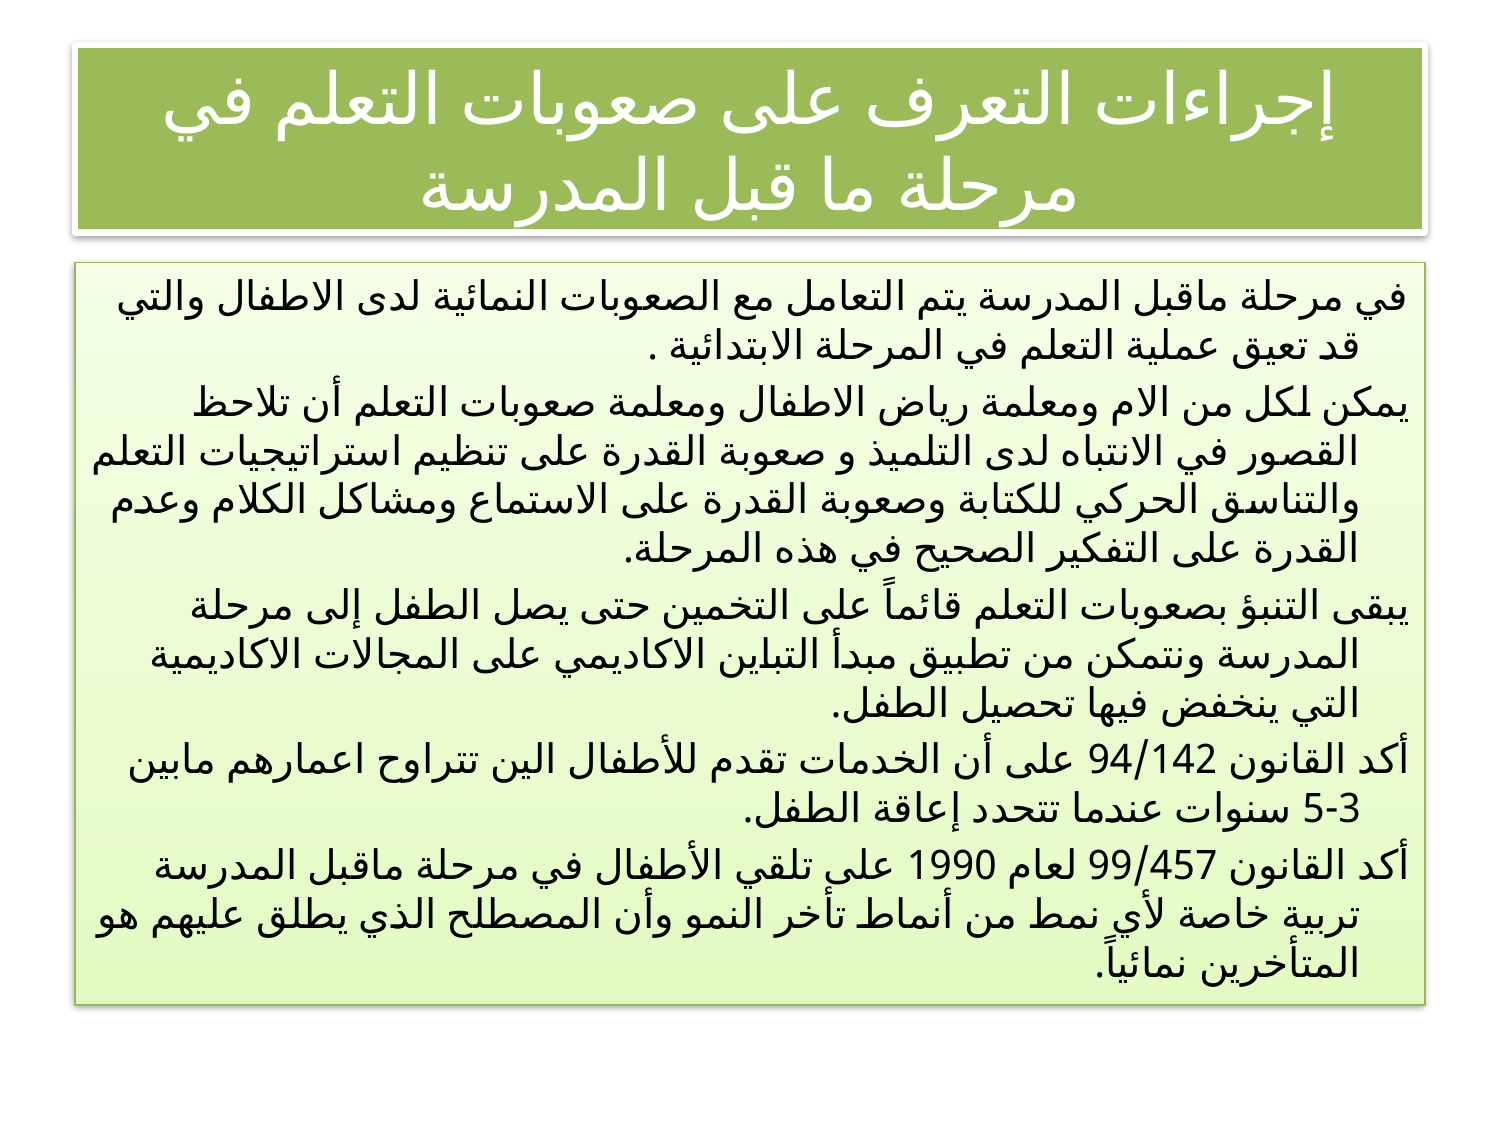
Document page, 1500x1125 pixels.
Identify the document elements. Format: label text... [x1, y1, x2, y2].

title إجراءات التعرف على صعوبات التعلم في مرحلة ما قبل المدرسة [72, 42, 1428, 236]
list في مرحلة ماقبل المدرسة يتم التعامل مع الصعوبات النمائية لدى الاطفال والتي قد تعيق عملية التعلم في المرحلة الابتدائية . يمكن لكل من الام ومعلمة رياض الاطفال ومعلمة صعوبات التعلم أن تلاحظ القصور في الانتباه لدى التلميذ و صعوبة القدرة على تنظيم استراتيجيات التعلم والتناسق الحركي للكتابة وصعوبة القدرة على الاستماع ومشاكل الكلام وعدم القدرة على التفكير الصحيح في هذه المرحلة. يبقى التنبؤ بصعوبات التعلم قائماً على التخمين حتى يصل الطفل إلى مرحلة المدرسة ونتمكن من تطبيق مبدأ التباين الاكاديمي على المجالات الاكاديمية التي ينخفض فيها تحصيل الطفل. أكد القانون 94/142 على أن الخدمات تقدم للأطفال الين تتراوح اعمارهم مابين 3-5 سنوات عندما تتحدد إعاقة الطفل. أكد القانون 99/457 لعام 1990 على تلقي الأطفال في مرحلة ماقبل المدرسة تربية خاصة لأي نمط من أنماط تأخر النمو وأن المصطلح الذي يطلق عليهم هو المتأخرين نمائياً. [74, 262, 1426, 1006]
